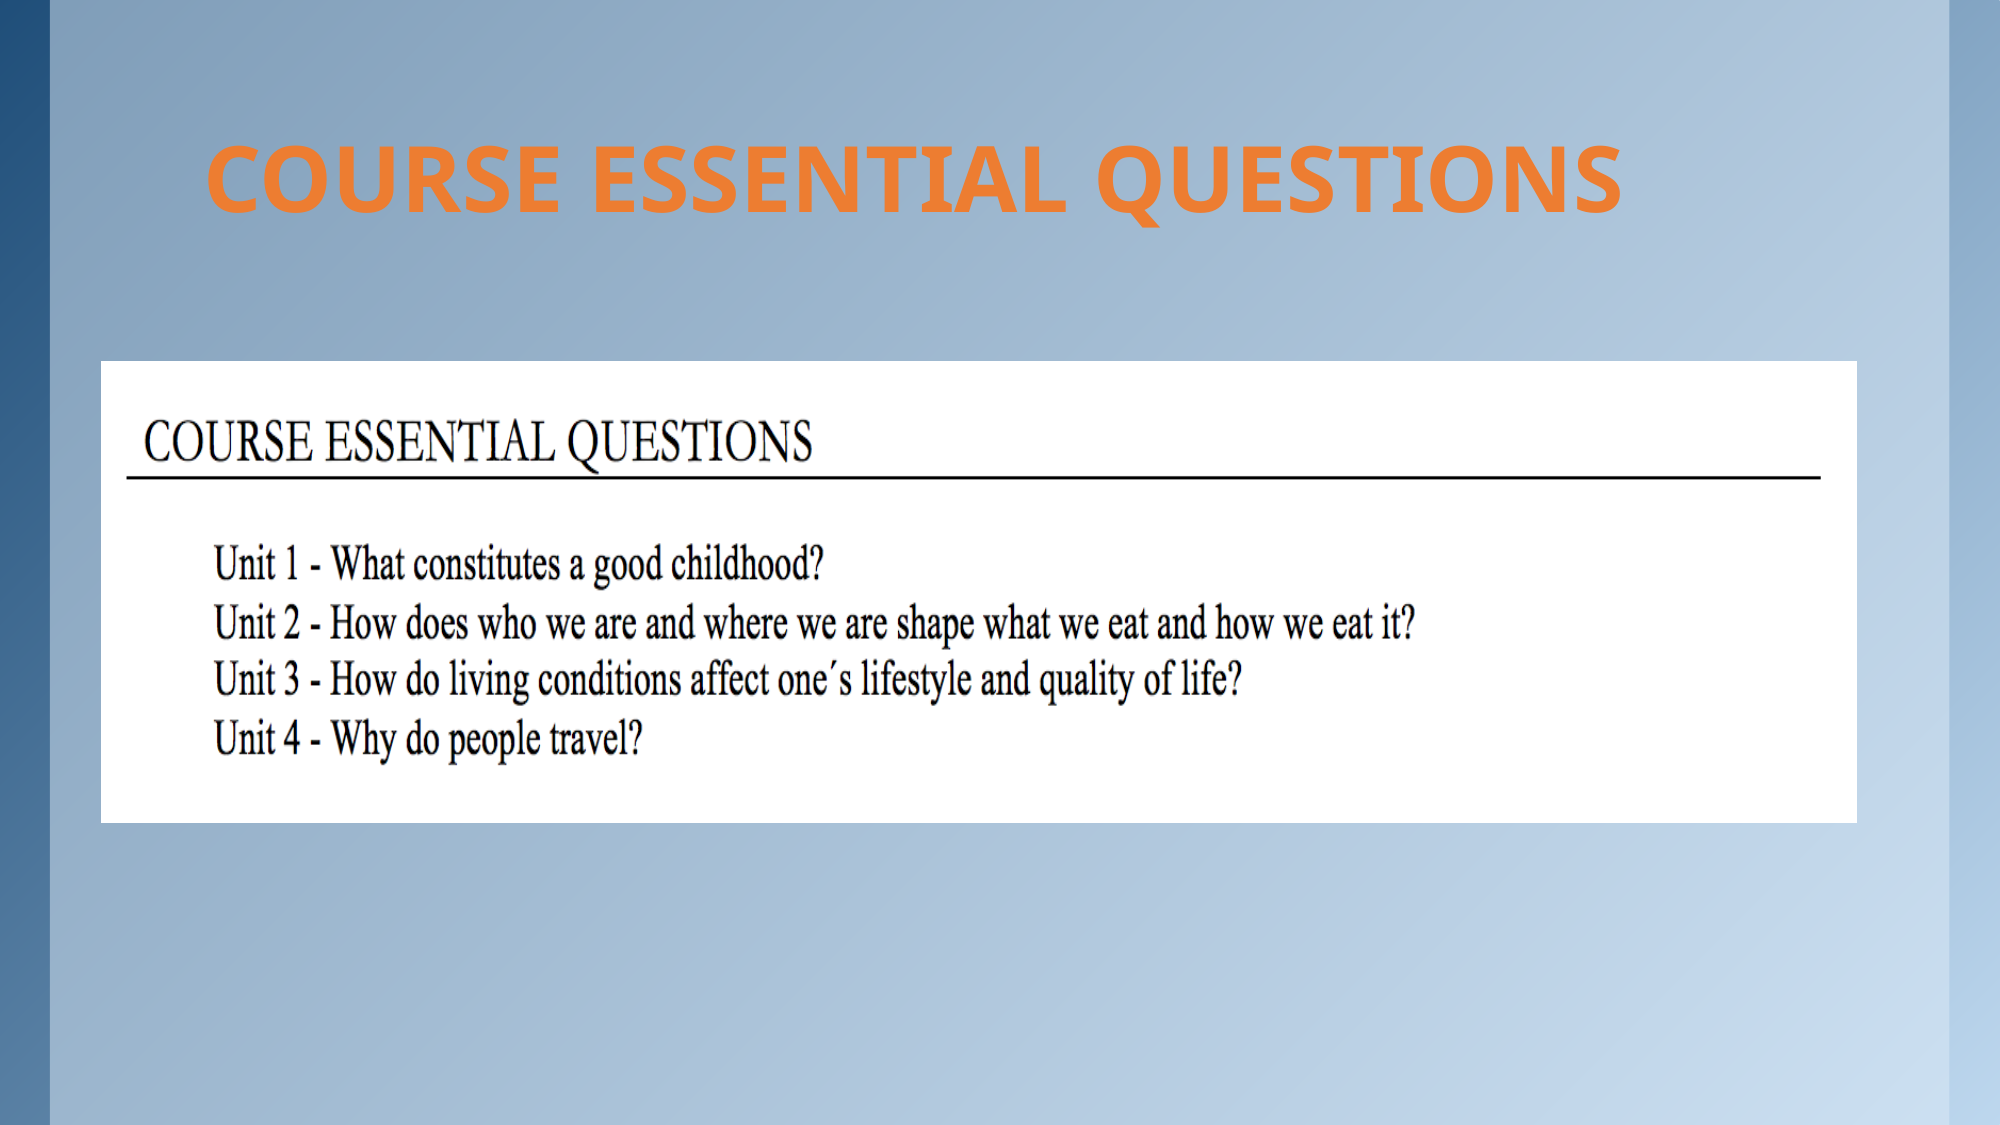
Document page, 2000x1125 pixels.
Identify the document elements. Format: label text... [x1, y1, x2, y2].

title COURSE ESSENTIAL QUESTIONS [183, 12, 1850, 242]
picture [101, 361, 1857, 823]
